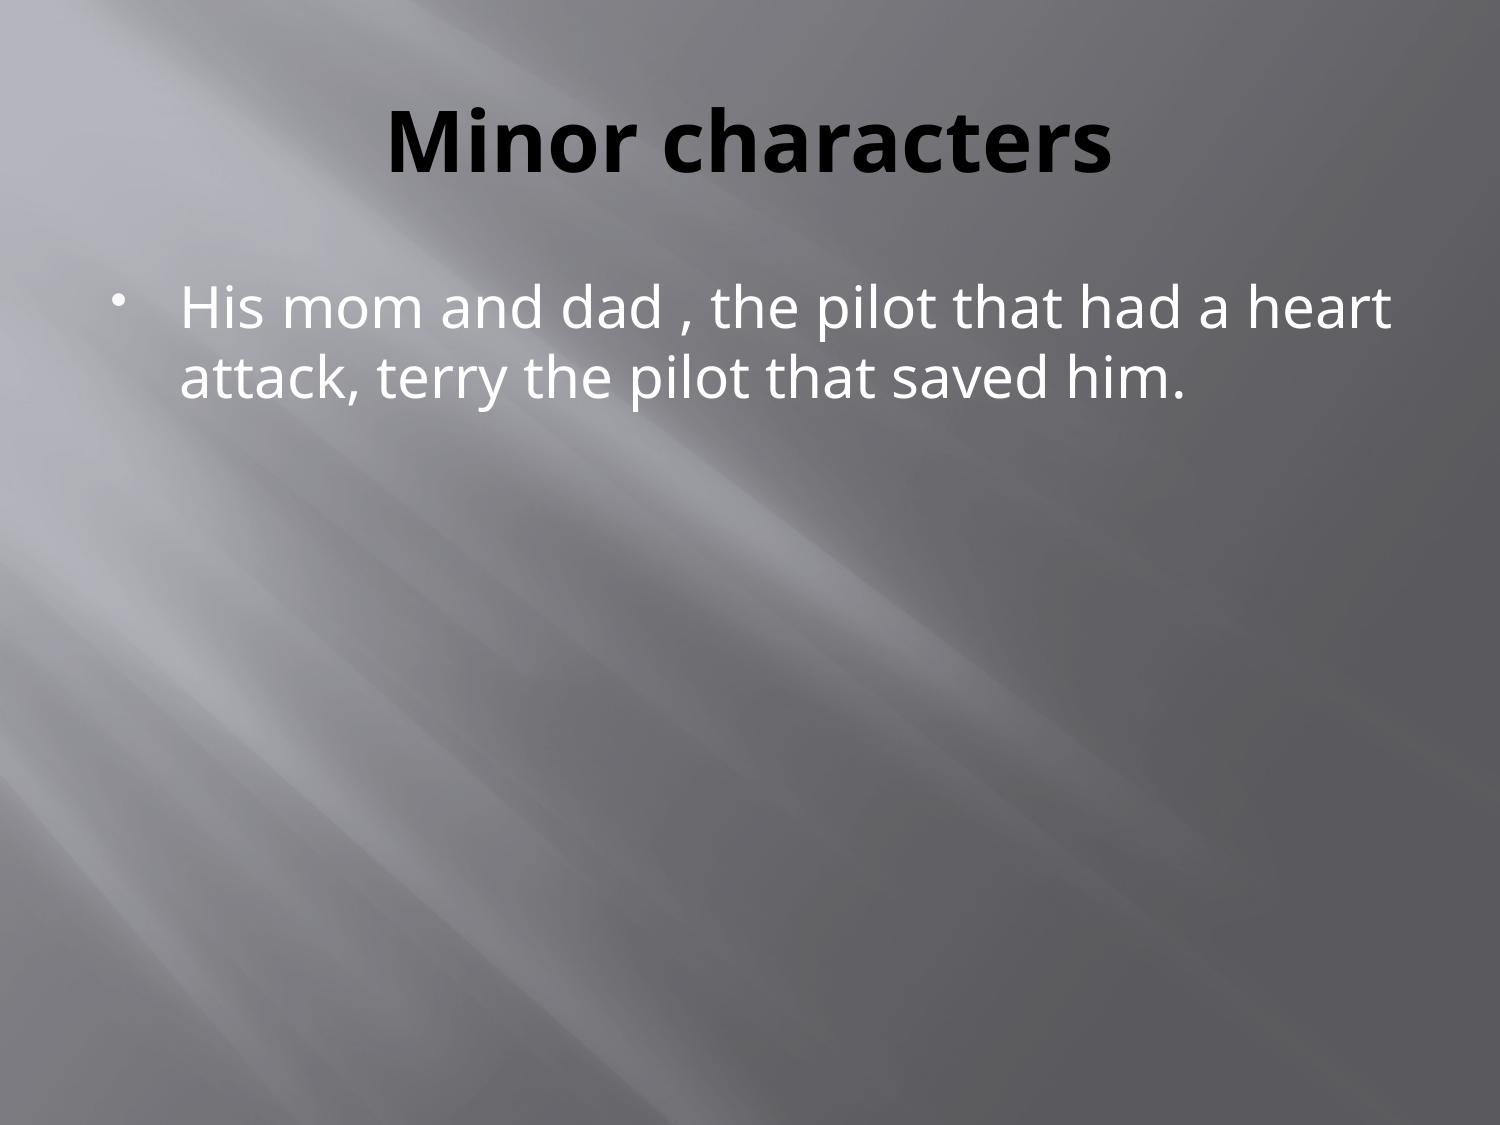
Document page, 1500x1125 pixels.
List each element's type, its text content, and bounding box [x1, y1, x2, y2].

title Minor characters [75, 45, 1425, 233]
list His mom and dad , the pilot that had a heart attack, terry the pilot that saved him. [75, 262, 1425, 1035]
